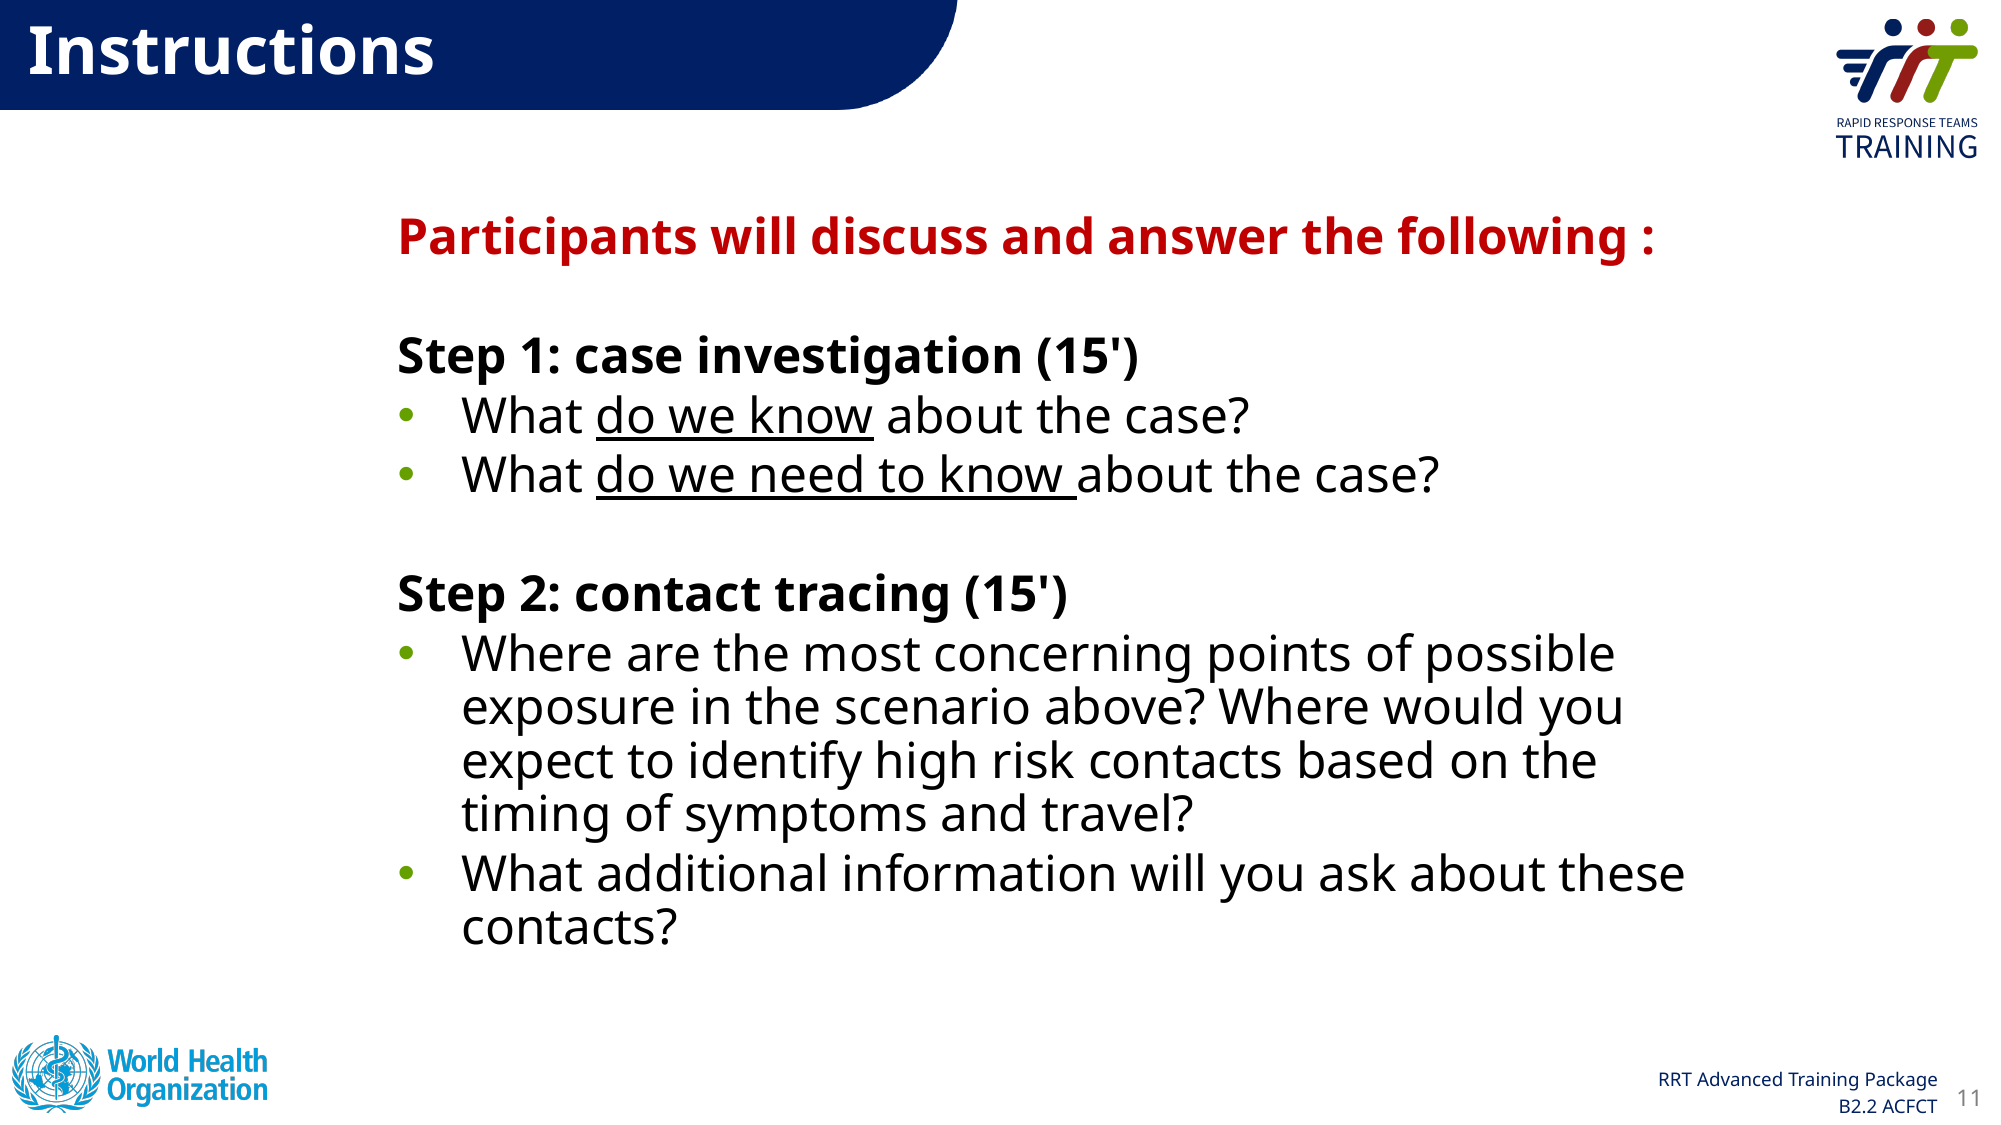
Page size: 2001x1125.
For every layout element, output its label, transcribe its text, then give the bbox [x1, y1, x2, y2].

picture [1835, 19, 1978, 167]
picture [0, 0, 958, 110]
picture [12, 1035, 267, 1113]
list Participants will discuss and answer the following : Step 1: case investigation (15') What do we know about the case? What do we need to know about the case? Step 2: contact tracing (15') Where are the most concerning points of possible exposure in the scenario above? Where would you expect to identify high risk contacts based on the timing of symptoms and travel? What additional information will you ask about these contacts? [389, 204, 1740, 969]
picture [58, 1050, 64, 1058]
text_box Instructions [21, 5, 1017, 101]
picture [12, 1083, 48, 1113]
